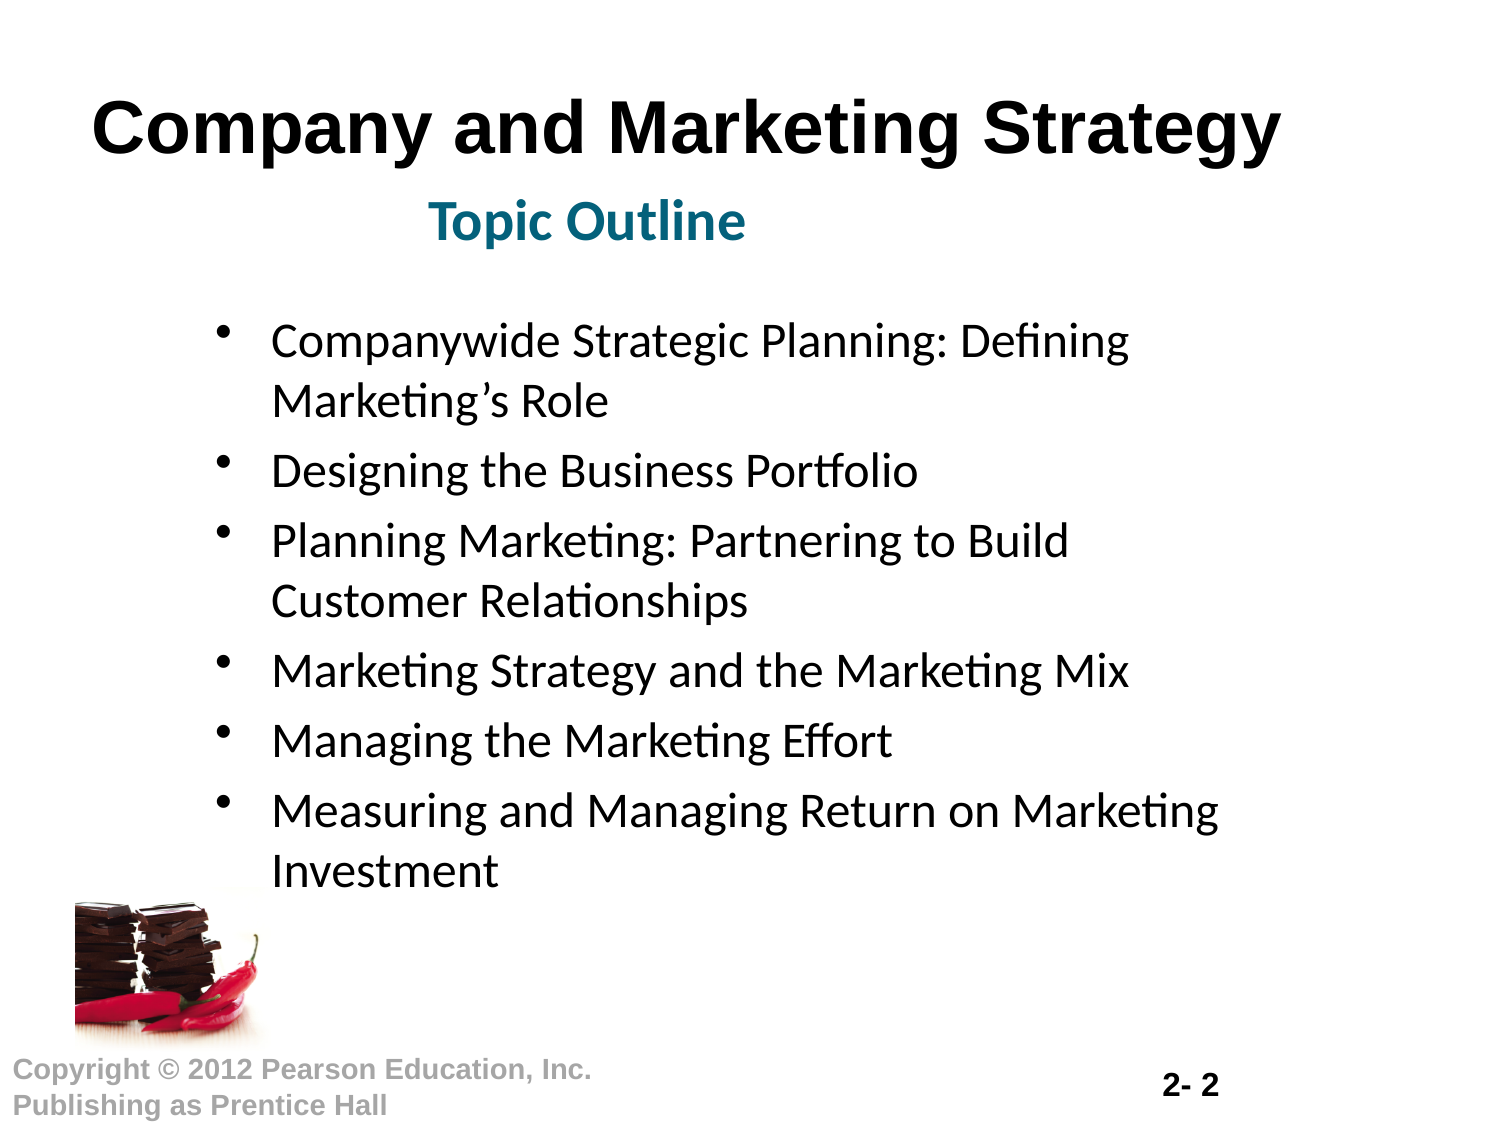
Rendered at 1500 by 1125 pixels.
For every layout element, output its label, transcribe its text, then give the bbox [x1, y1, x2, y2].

title Company and Marketing Strategy [49, 37, 1326, 226]
list Topic Outline [0, 174, 1176, 276]
picture [75, 887, 275, 1054]
list Companywide Strategic Planning: Defining Marketing’s Role Designing the Business Portfolio Planning Marketing: Partnering to Build Customer Relationships Marketing Strategy and the Marketing Mix Managing the Marketing Effort Measuring and Managing Return on Marketing Investment [199, 299, 1276, 1001]
